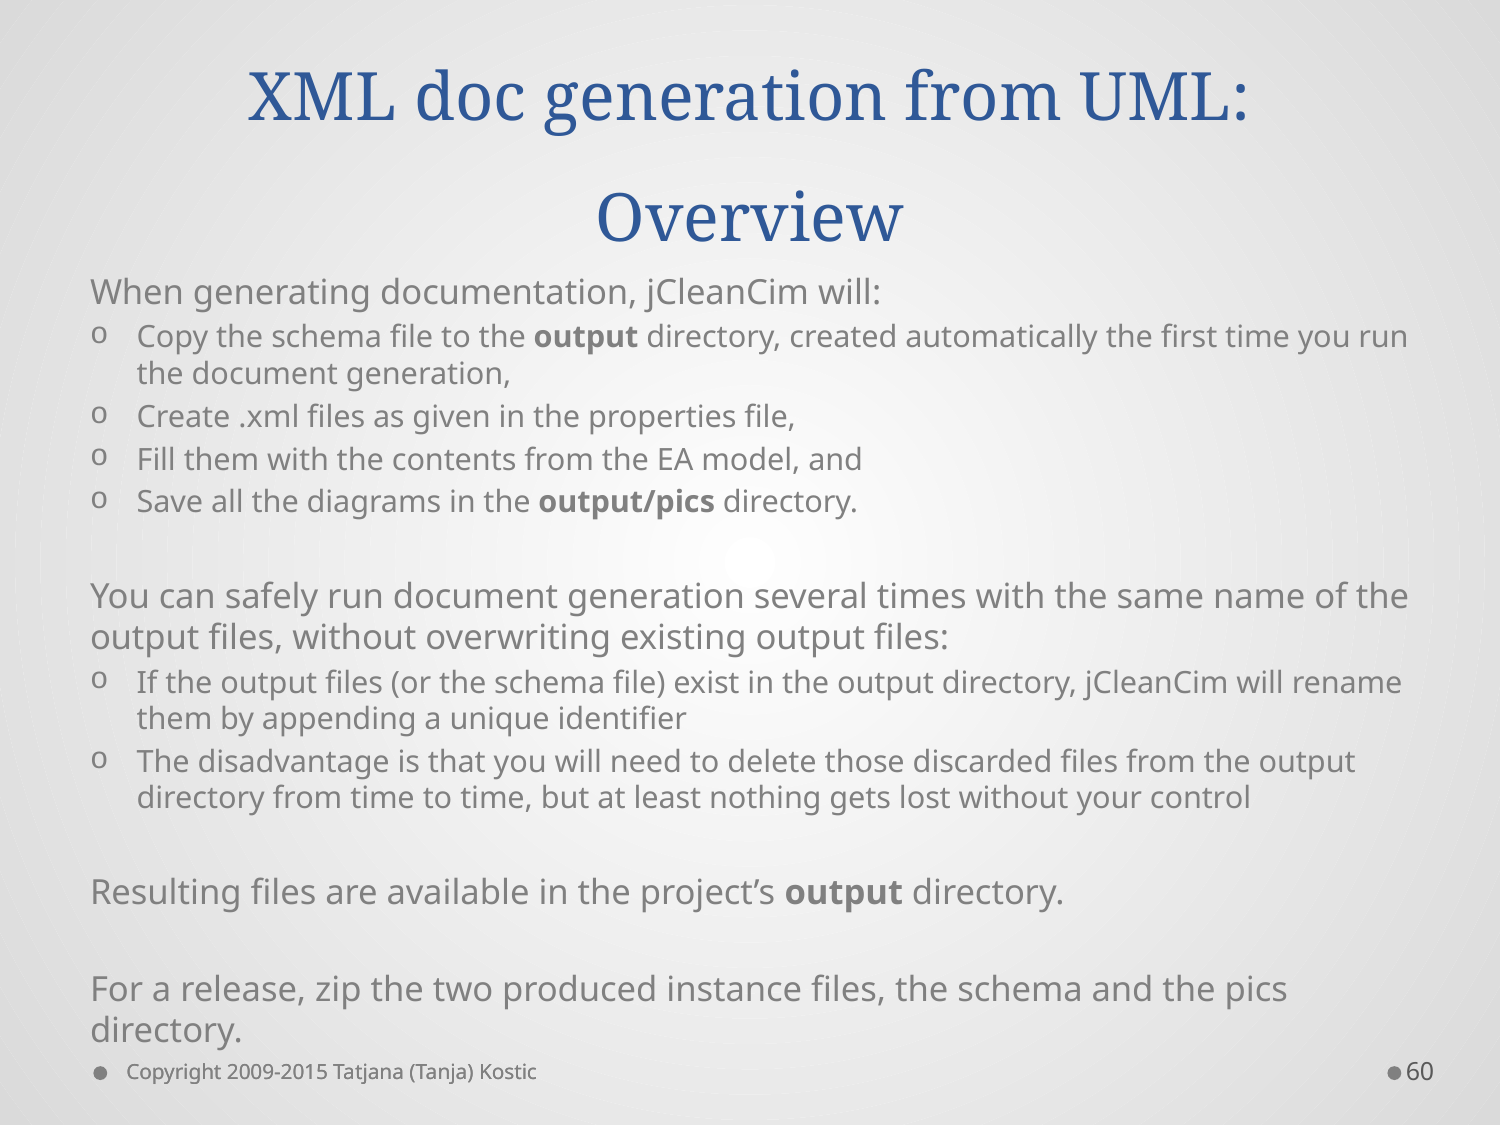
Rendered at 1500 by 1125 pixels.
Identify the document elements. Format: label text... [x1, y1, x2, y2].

list When generating documentation, jCleanCim will: Copy the schema file to the output directory, created automatically the first time you run the document generation, Create .xml files as given in the properties file, Fill them with the contents from the EA model, and Save all the diagrams in the output/pics directory. You can safely run document generation several times with the same name of the output files, without overwriting existing output files: If the output files (or the schema file) exist in the output directory, jCleanCim will rename them by appending a unique identifier The disadvantage is that you will need to delete those discarded files from the output directory from time to time, but at least nothing gets lost without your control Resulting files are available in the project’s output directory. For a release, zip the two produced instance files, the schema and the pics directory. [75, 262, 1425, 1059]
slide_number 60 [1401, 1042, 1494, 1103]
title XML doc generation from UML: Overview [75, 0, 1425, 262]
